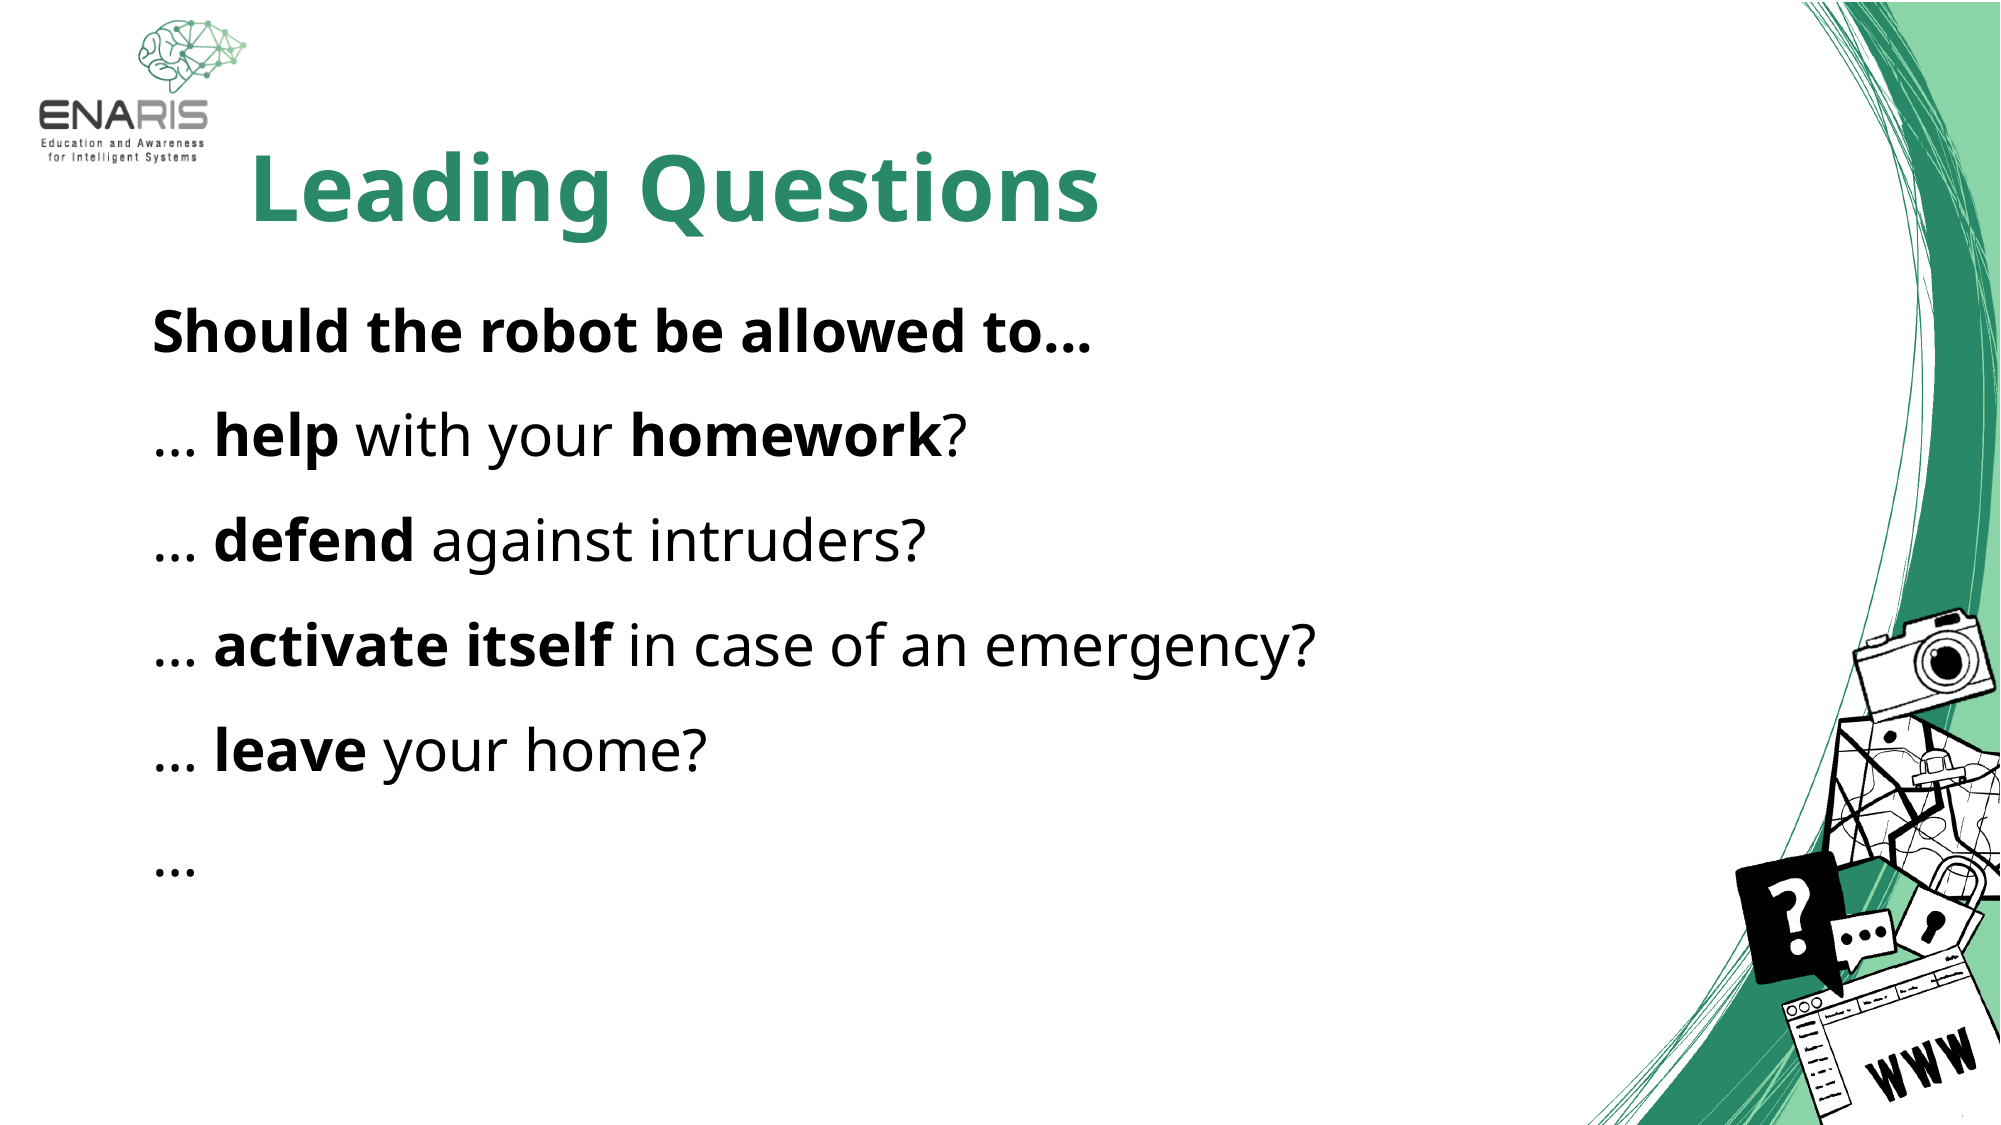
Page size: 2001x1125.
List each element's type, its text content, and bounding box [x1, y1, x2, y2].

picture [38, 20, 247, 164]
text_box Should the robot be allowed to... … help with your homework? … defend against intruders? … activate itself in case of an emergency? … leave your home? … [137, 251, 409, 1106]
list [409, 2, 2000, 1125]
title Leading Questions [233, 83, 409, 251]
